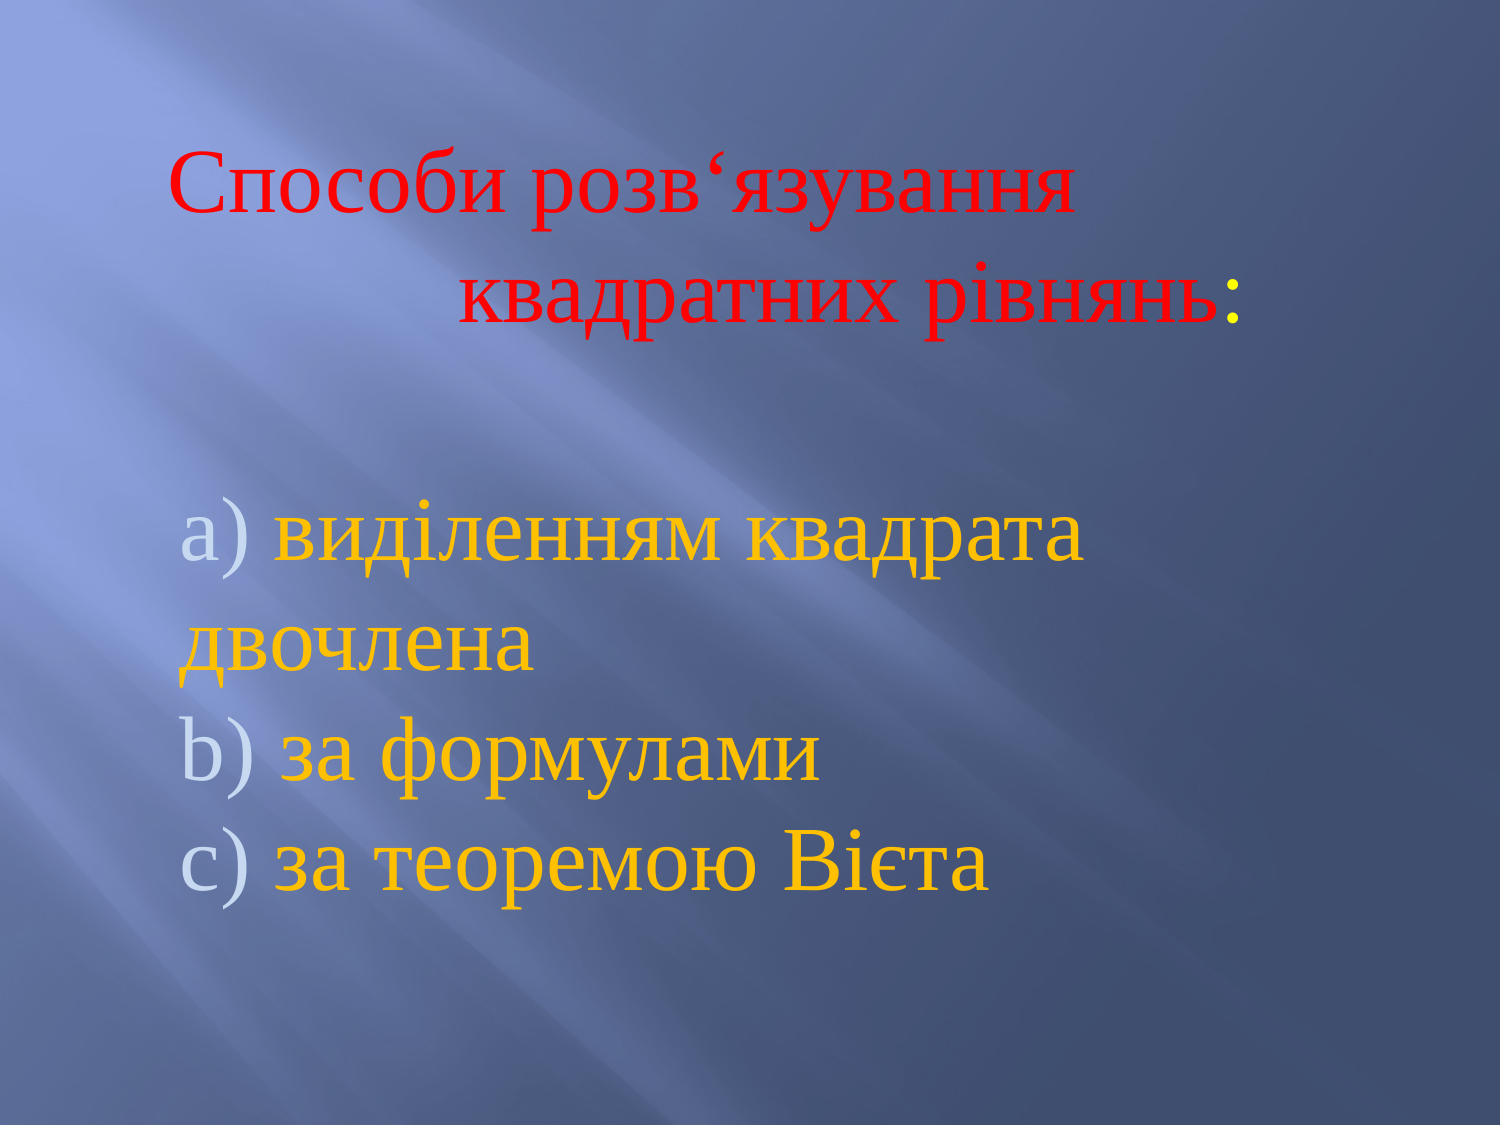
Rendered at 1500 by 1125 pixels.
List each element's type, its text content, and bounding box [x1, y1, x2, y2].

list Способи розв‘язування квадратних рівнянь: a) виділенням квадрата двочлена b) за формулами c) за теоремою Вієта [75, 113, 1425, 1005]
